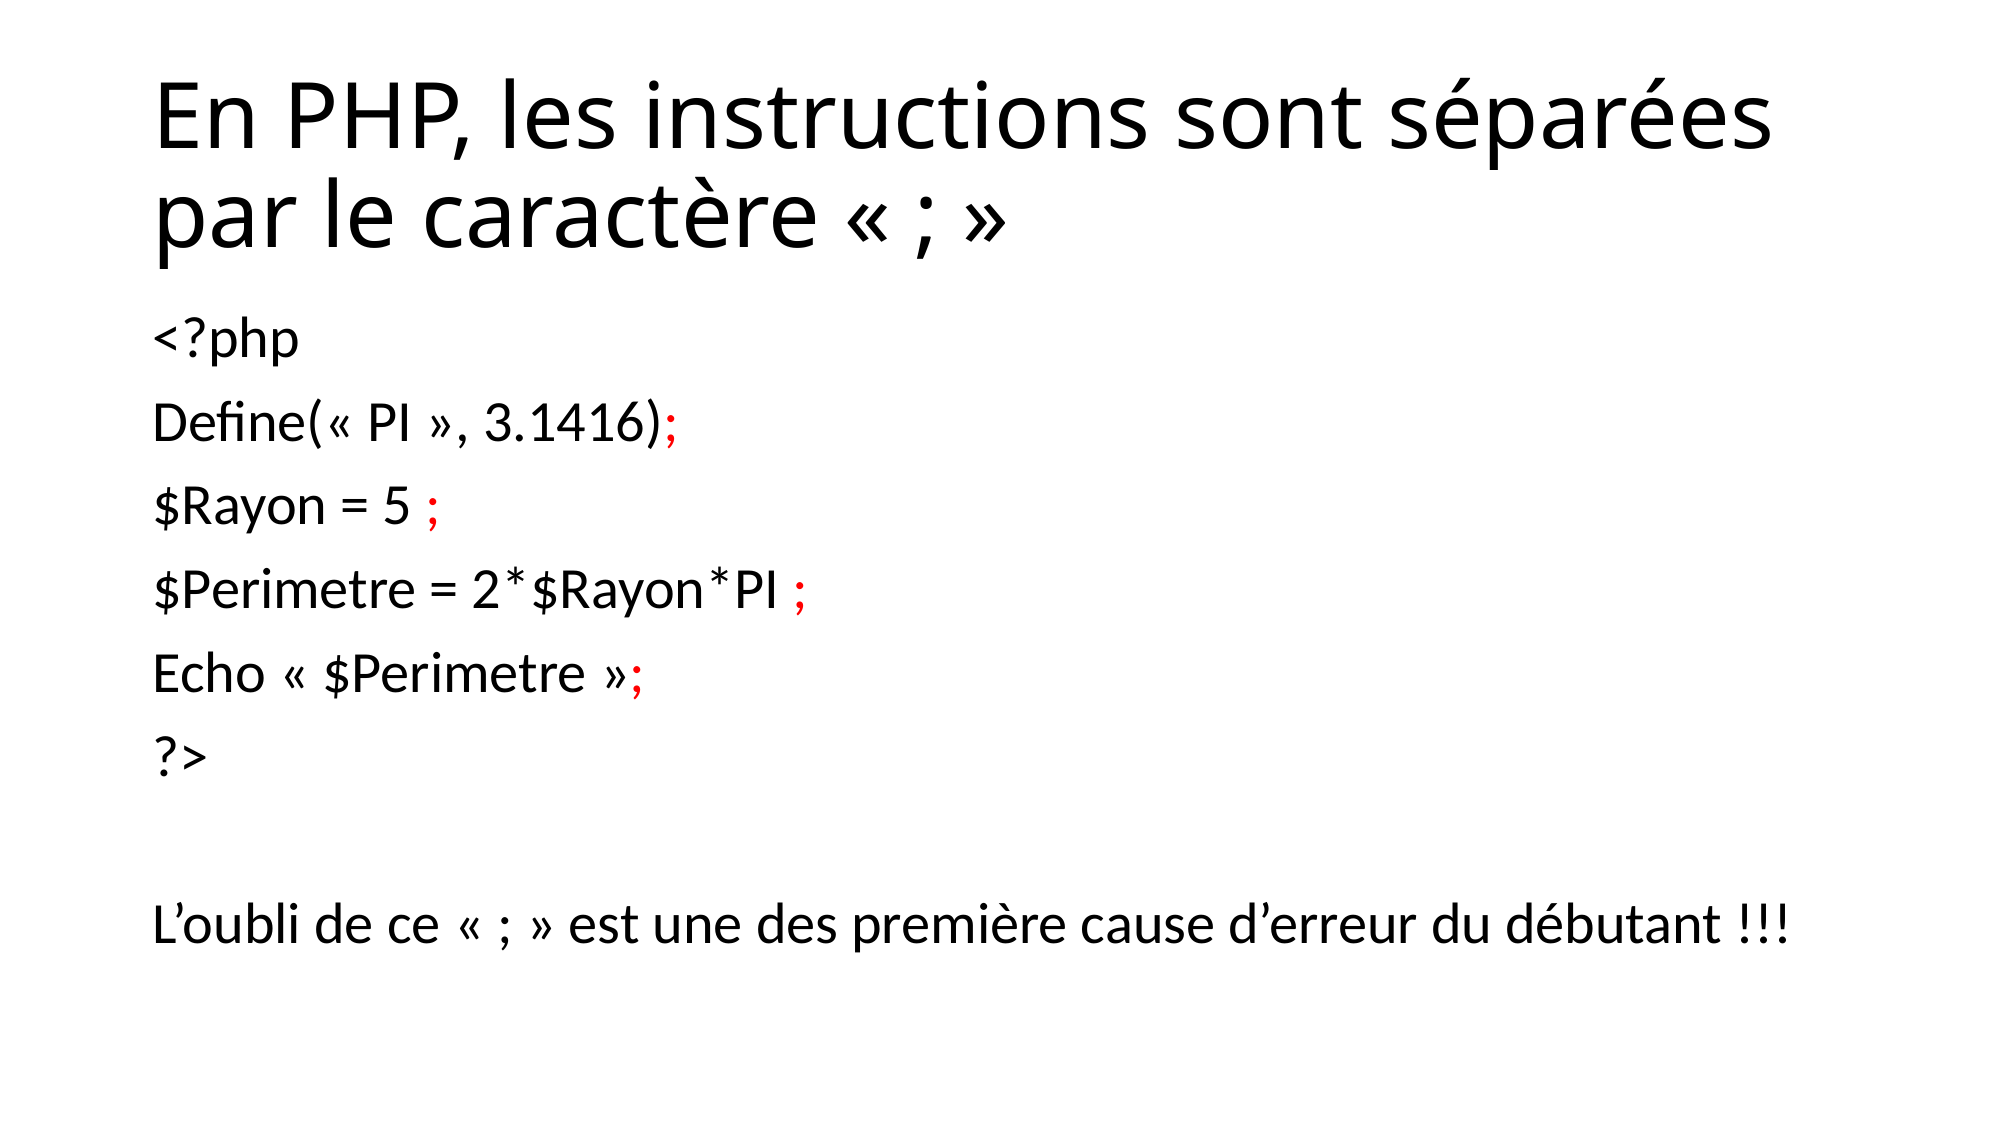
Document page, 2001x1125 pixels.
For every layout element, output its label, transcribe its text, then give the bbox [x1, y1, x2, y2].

list <?php Define(« PI », 3.1416); $Rayon = 5 ; $Perimetre = 2*$Rayon*PI ; Echo « $Perimetre »; ?> L’oubli de ce « ; » est une des première cause d’erreur du débutant !!! [137, 299, 1863, 1014]
title En PHP, les instructions sont séparées par le caractère « ; » [137, 59, 1863, 278]
